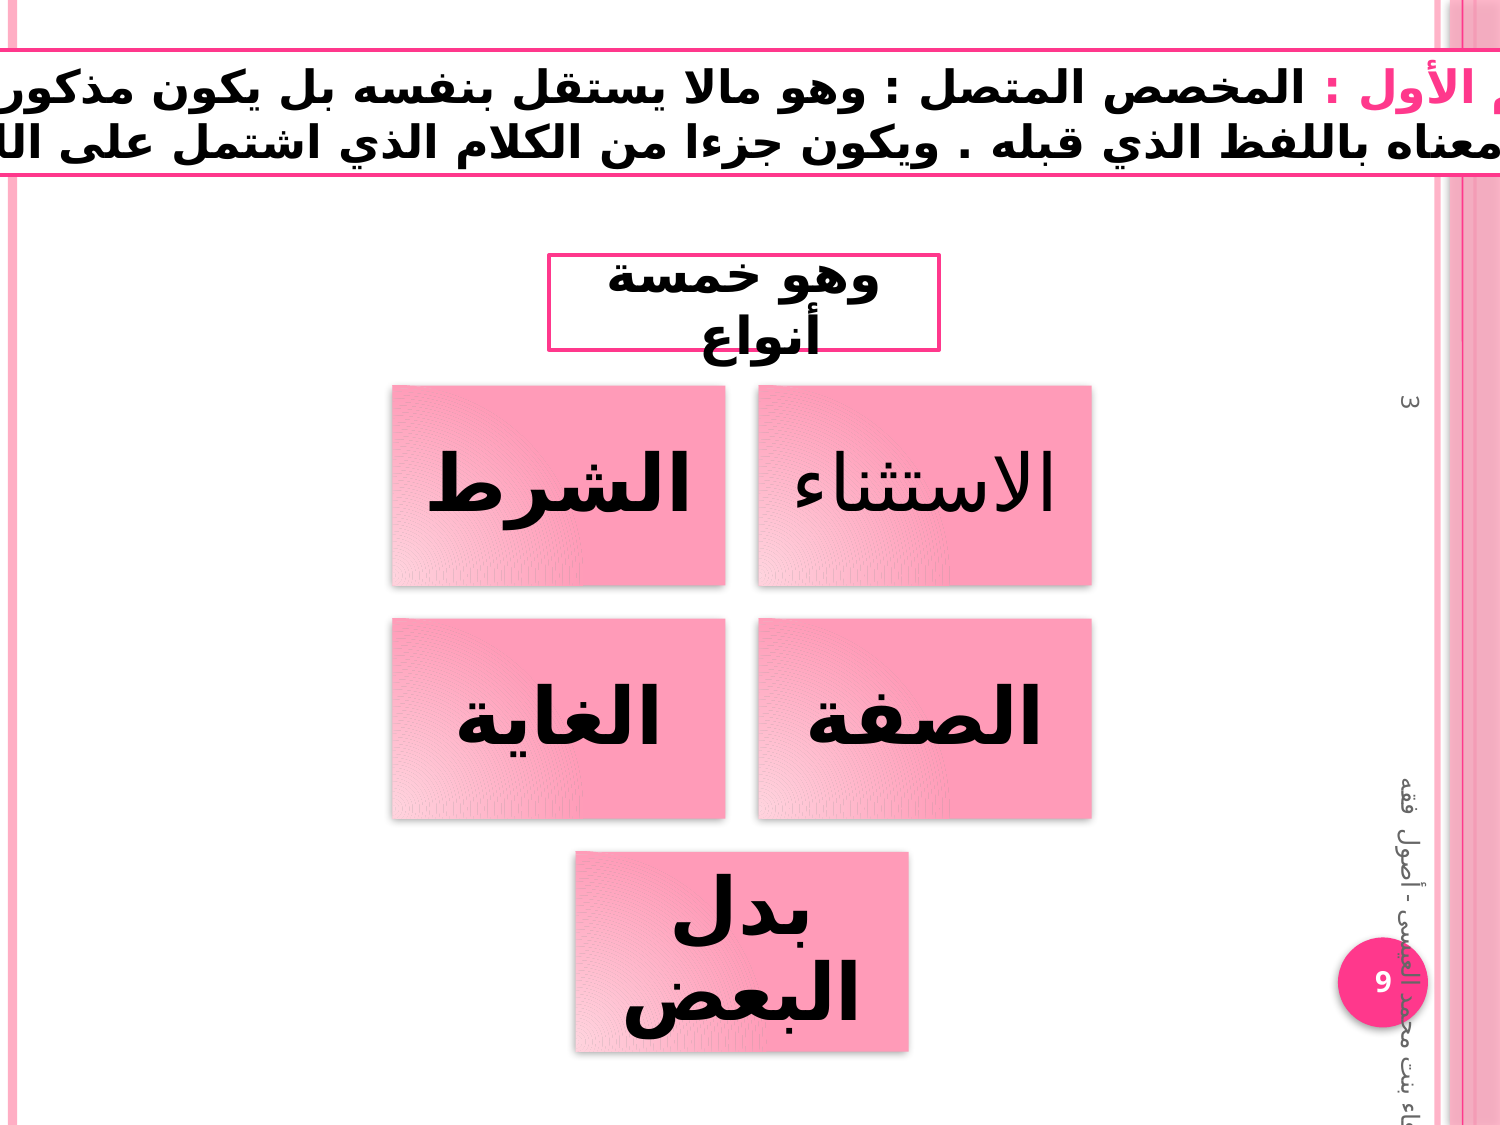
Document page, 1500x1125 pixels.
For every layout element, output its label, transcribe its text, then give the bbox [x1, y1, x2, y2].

footer وفاء بنت محمد العيسى - أصول فقه 3 [1379, 380, 1440, 906]
text_box فالقسم الأول : المخصص المتصل : وهو مالا يستقل بنفسه بل يكون مذكورا مع العام ويتعلق معناه باللفظ الذي قبله . ويكون جزءا من الكلام الذي اشتمل على اللفظ العام . [0, 48, 1500, 177]
text_box وهو خمسة أنواع [547, 253, 941, 352]
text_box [241, 384, 1243, 1053]
slide_number 9 [1333, 940, 1434, 1027]
